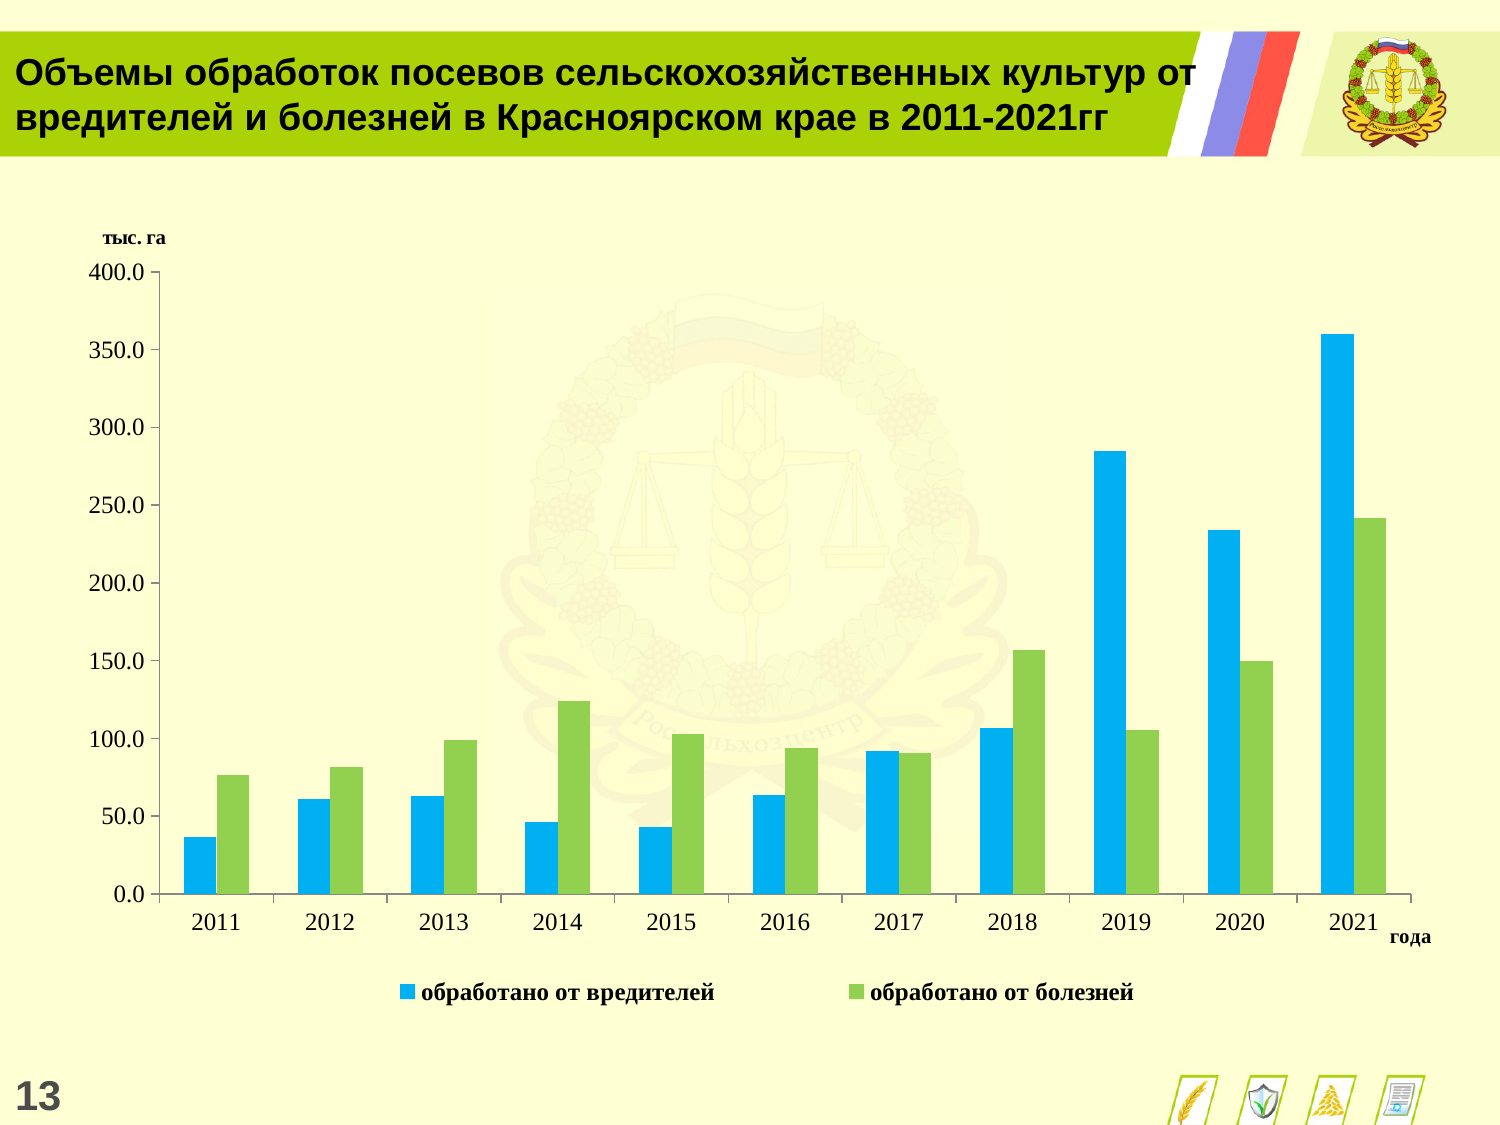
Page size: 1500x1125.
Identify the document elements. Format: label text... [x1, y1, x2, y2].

slide_number 13 [0, 1075, 89, 1112]
chart [64, 195, 1448, 1059]
picture [0, 0, 1500, 1125]
list Объемы обработок посевов сельскохозяйственных культур от вредителей и болезней в Красноярском крае в 2011-2021гг [0, 31, 1306, 155]
